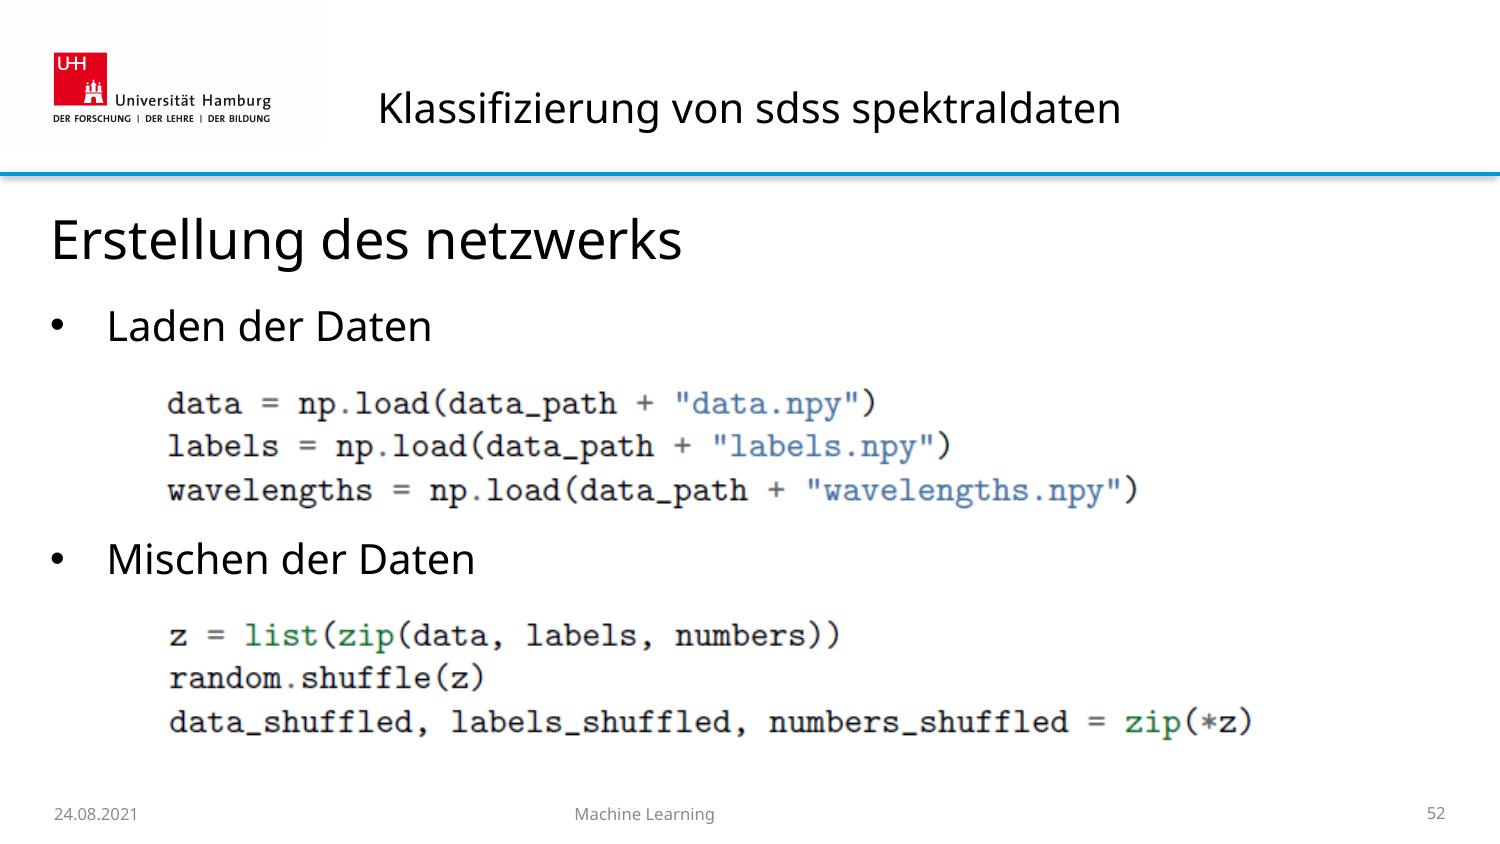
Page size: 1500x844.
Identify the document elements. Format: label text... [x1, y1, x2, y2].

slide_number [54, 788, 210, 833]
picture [159, 384, 1152, 529]
footer Machine Learning [273, 788, 1016, 833]
list Laden der Daten Mischen der Daten [35, 291, 720, 765]
picture [157, 616, 1271, 746]
slide_number 52 [1361, 788, 1446, 833]
list Erstellung des netzwerks [35, 197, 1406, 281]
title Klassifizierung von sdss spektraldaten [275, 91, 1225, 122]
picture [1, 0, 323, 149]
